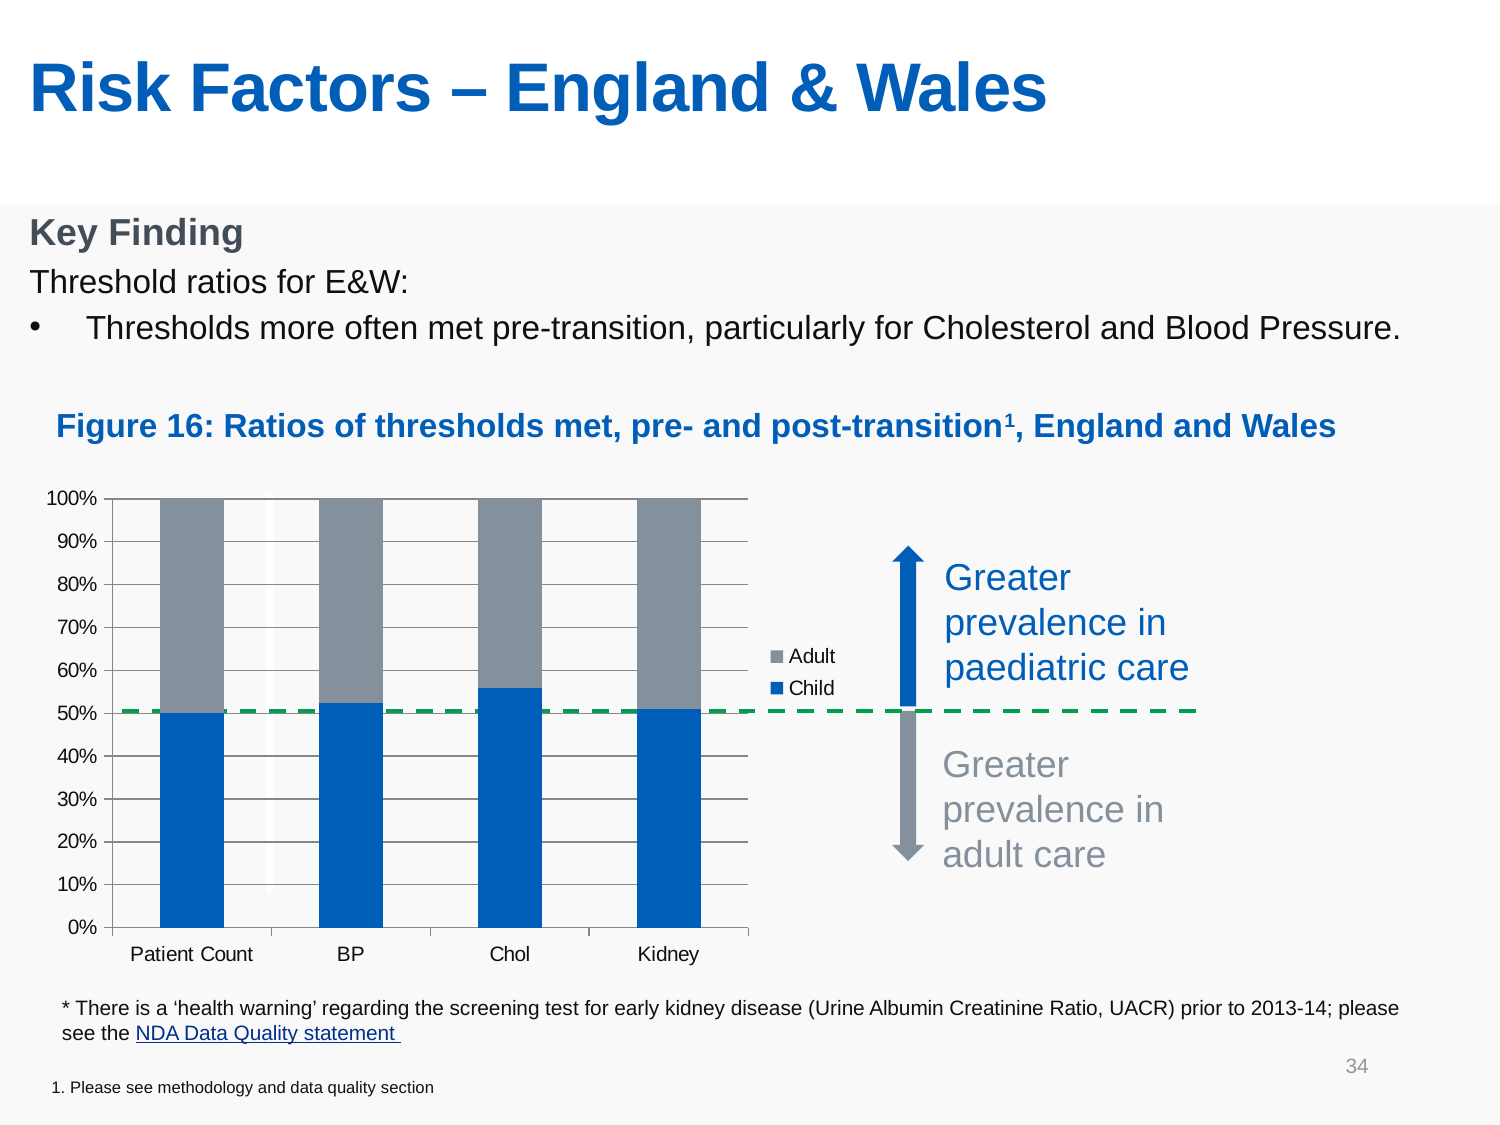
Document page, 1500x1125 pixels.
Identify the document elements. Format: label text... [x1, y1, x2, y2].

title Risk Factors – England & Wales [29, 42, 1447, 149]
text_box 1. Please see methodology and data quality section [36, 1069, 461, 1104]
chart [29, 476, 857, 977]
text_box Figure 16: Ratios of thresholds met, pre- and post-transition1, England and Wales [41, 396, 1436, 452]
list Key Finding Threshold ratios for E&W: Thresholds more often met pre-transition, particularly for Cholesterol and Blood Pressure. [29, 208, 1471, 421]
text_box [861, 544, 1259, 885]
slide_number 34 [1033, 1053, 1384, 1095]
text_box * There is a ‘health warning’ regarding the screening test for early kidney disease (Urine Albumin Creatinine Ratio, UACR) prior to 2013-14; please see the NDA Data Quality statement [47, 987, 1436, 1053]
